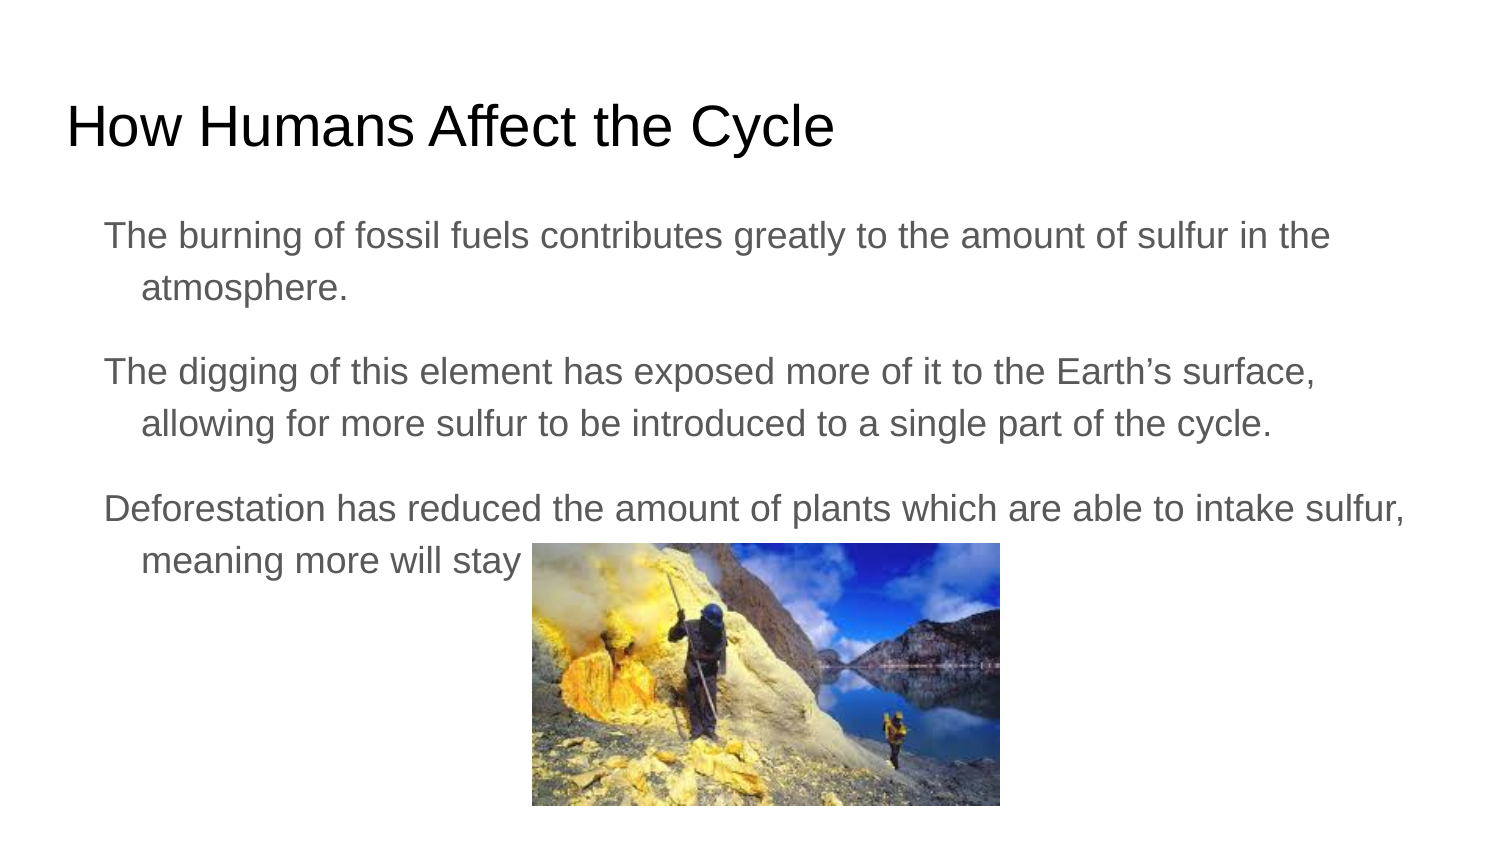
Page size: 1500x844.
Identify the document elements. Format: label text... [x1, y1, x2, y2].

picture [532, 543, 1001, 807]
title How Humans Affect the Cycle [51, 72, 1449, 167]
list The burning of fossil fuels contributes greatly to the amount of sulfur in the atmosphere. The digging of this element has exposed more of it to the Earth’s surface, allowing for more sulfur to be introduced to a single part of the cycle. Deforestation has reduced the amount of plants which are able to intake sulfur, meaning more will stay in the ground. [51, 189, 1449, 750]
